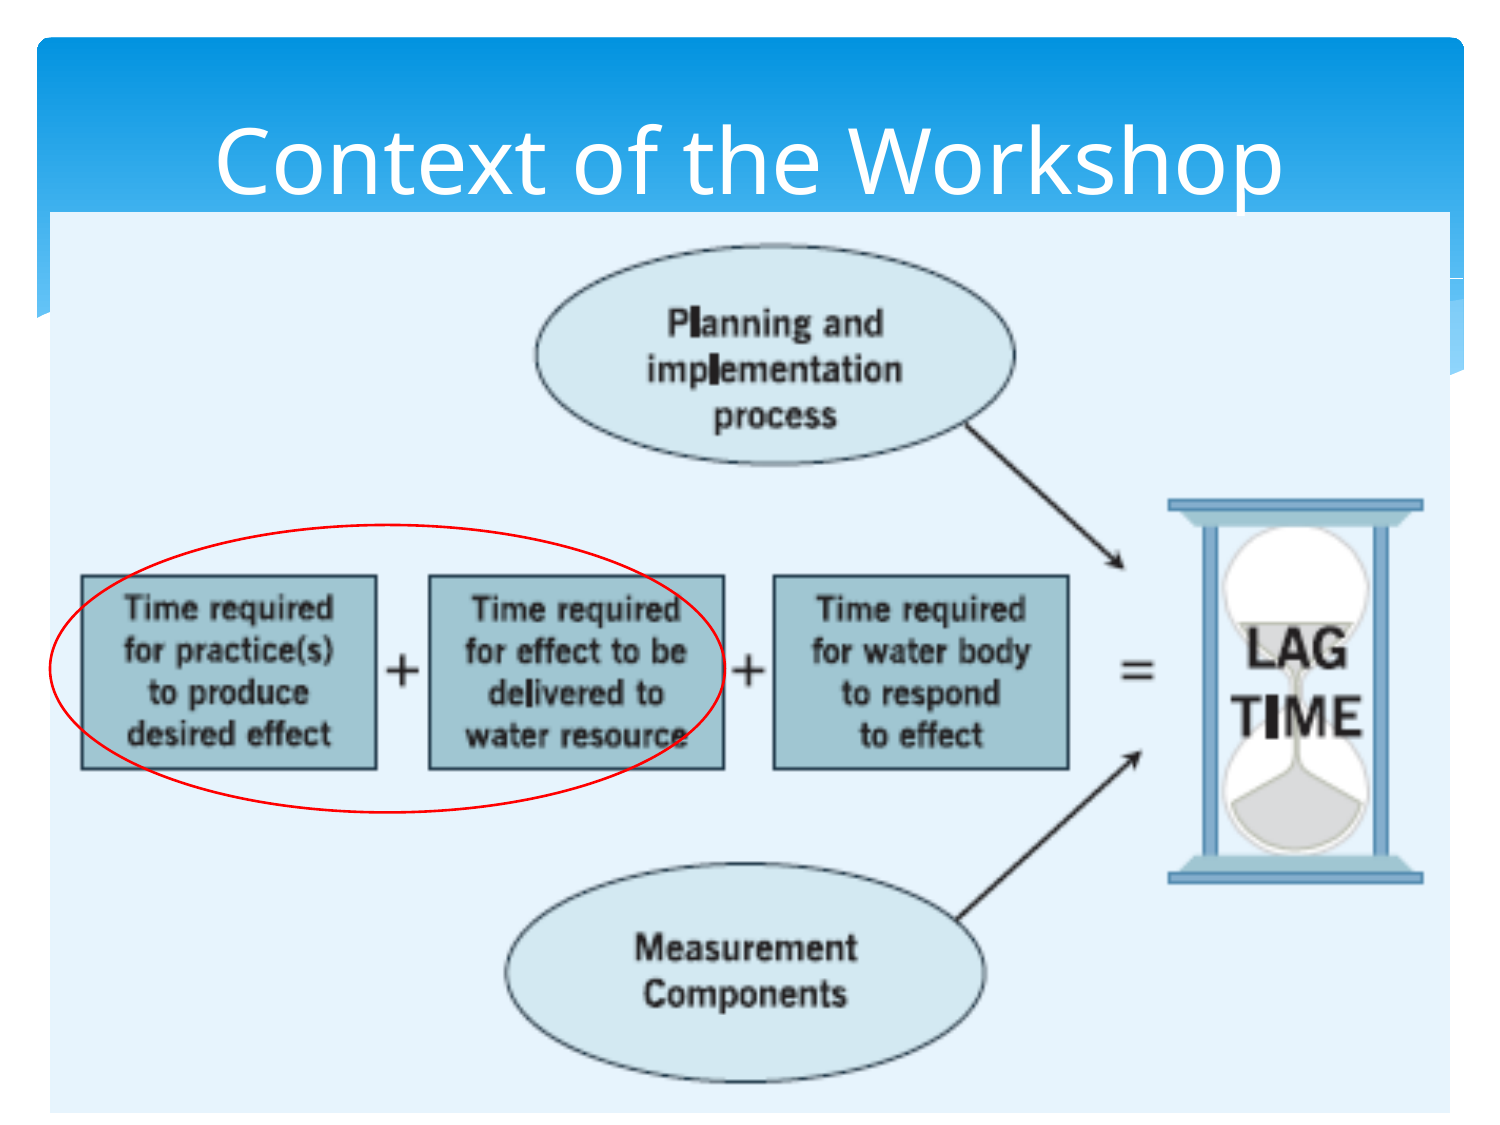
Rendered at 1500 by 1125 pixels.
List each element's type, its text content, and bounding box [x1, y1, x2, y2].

picture [49, 211, 1450, 1113]
title Context of the Workshop [75, 55, 1425, 209]
